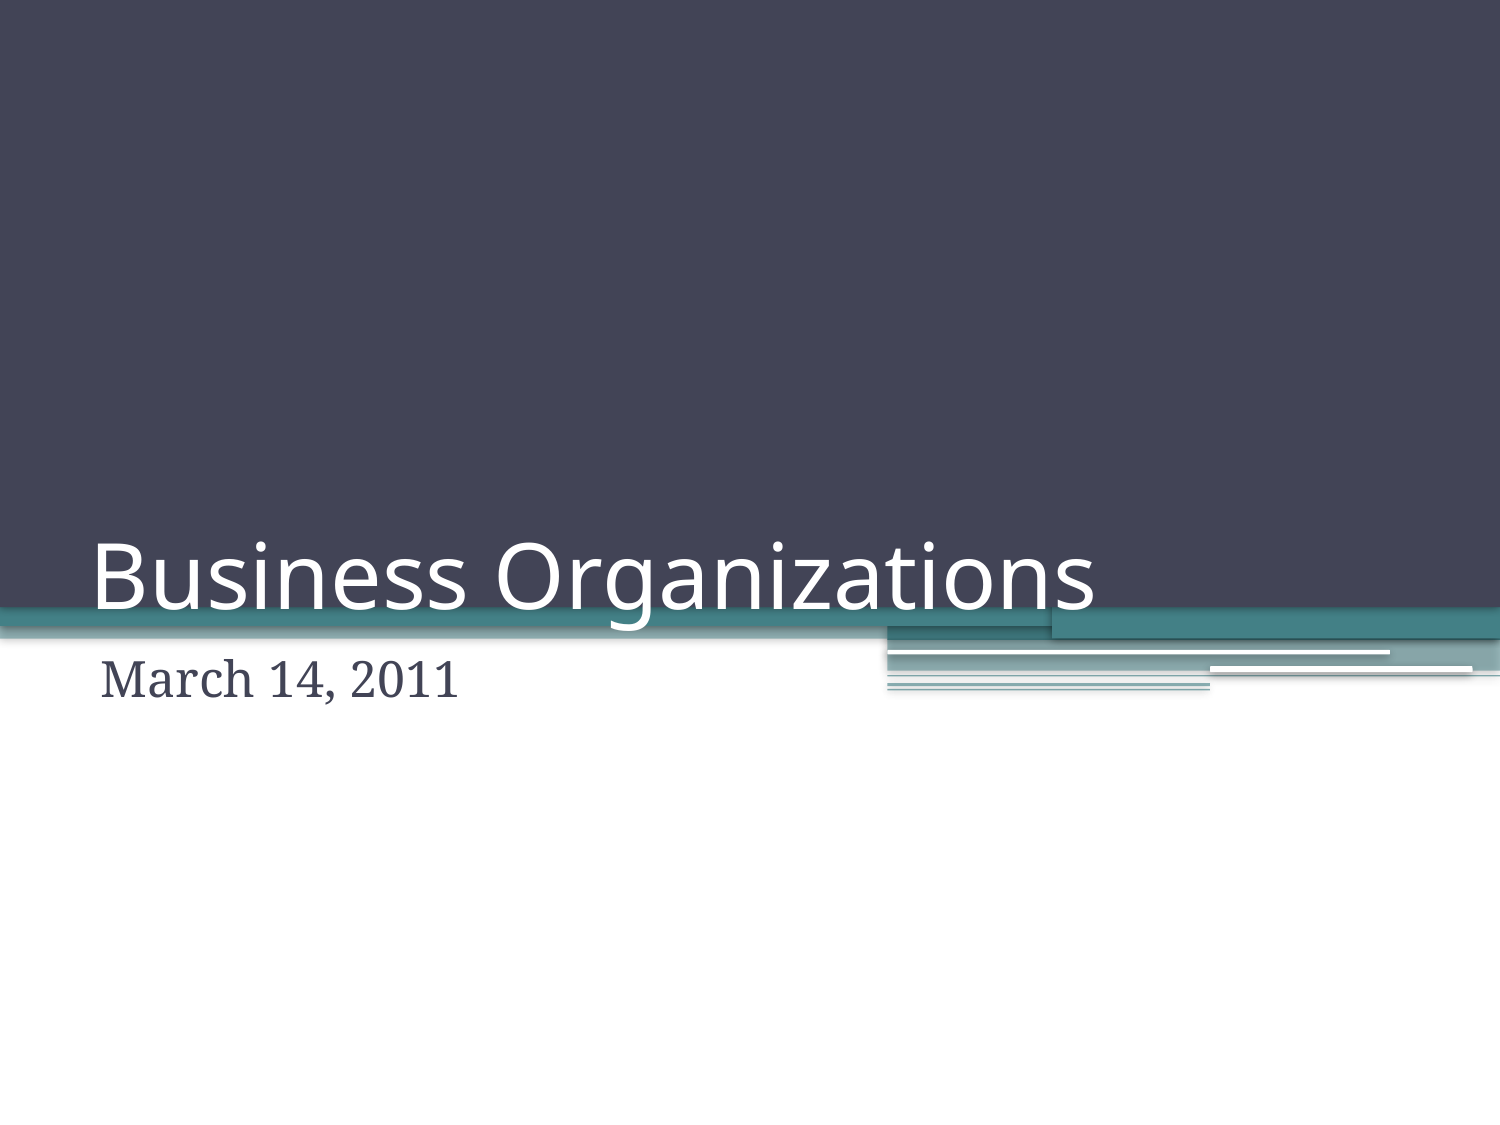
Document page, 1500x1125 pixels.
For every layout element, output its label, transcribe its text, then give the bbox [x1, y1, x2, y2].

title Business Organizations [75, 394, 1463, 636]
subtitle March 14, 2011 [75, 639, 888, 928]
